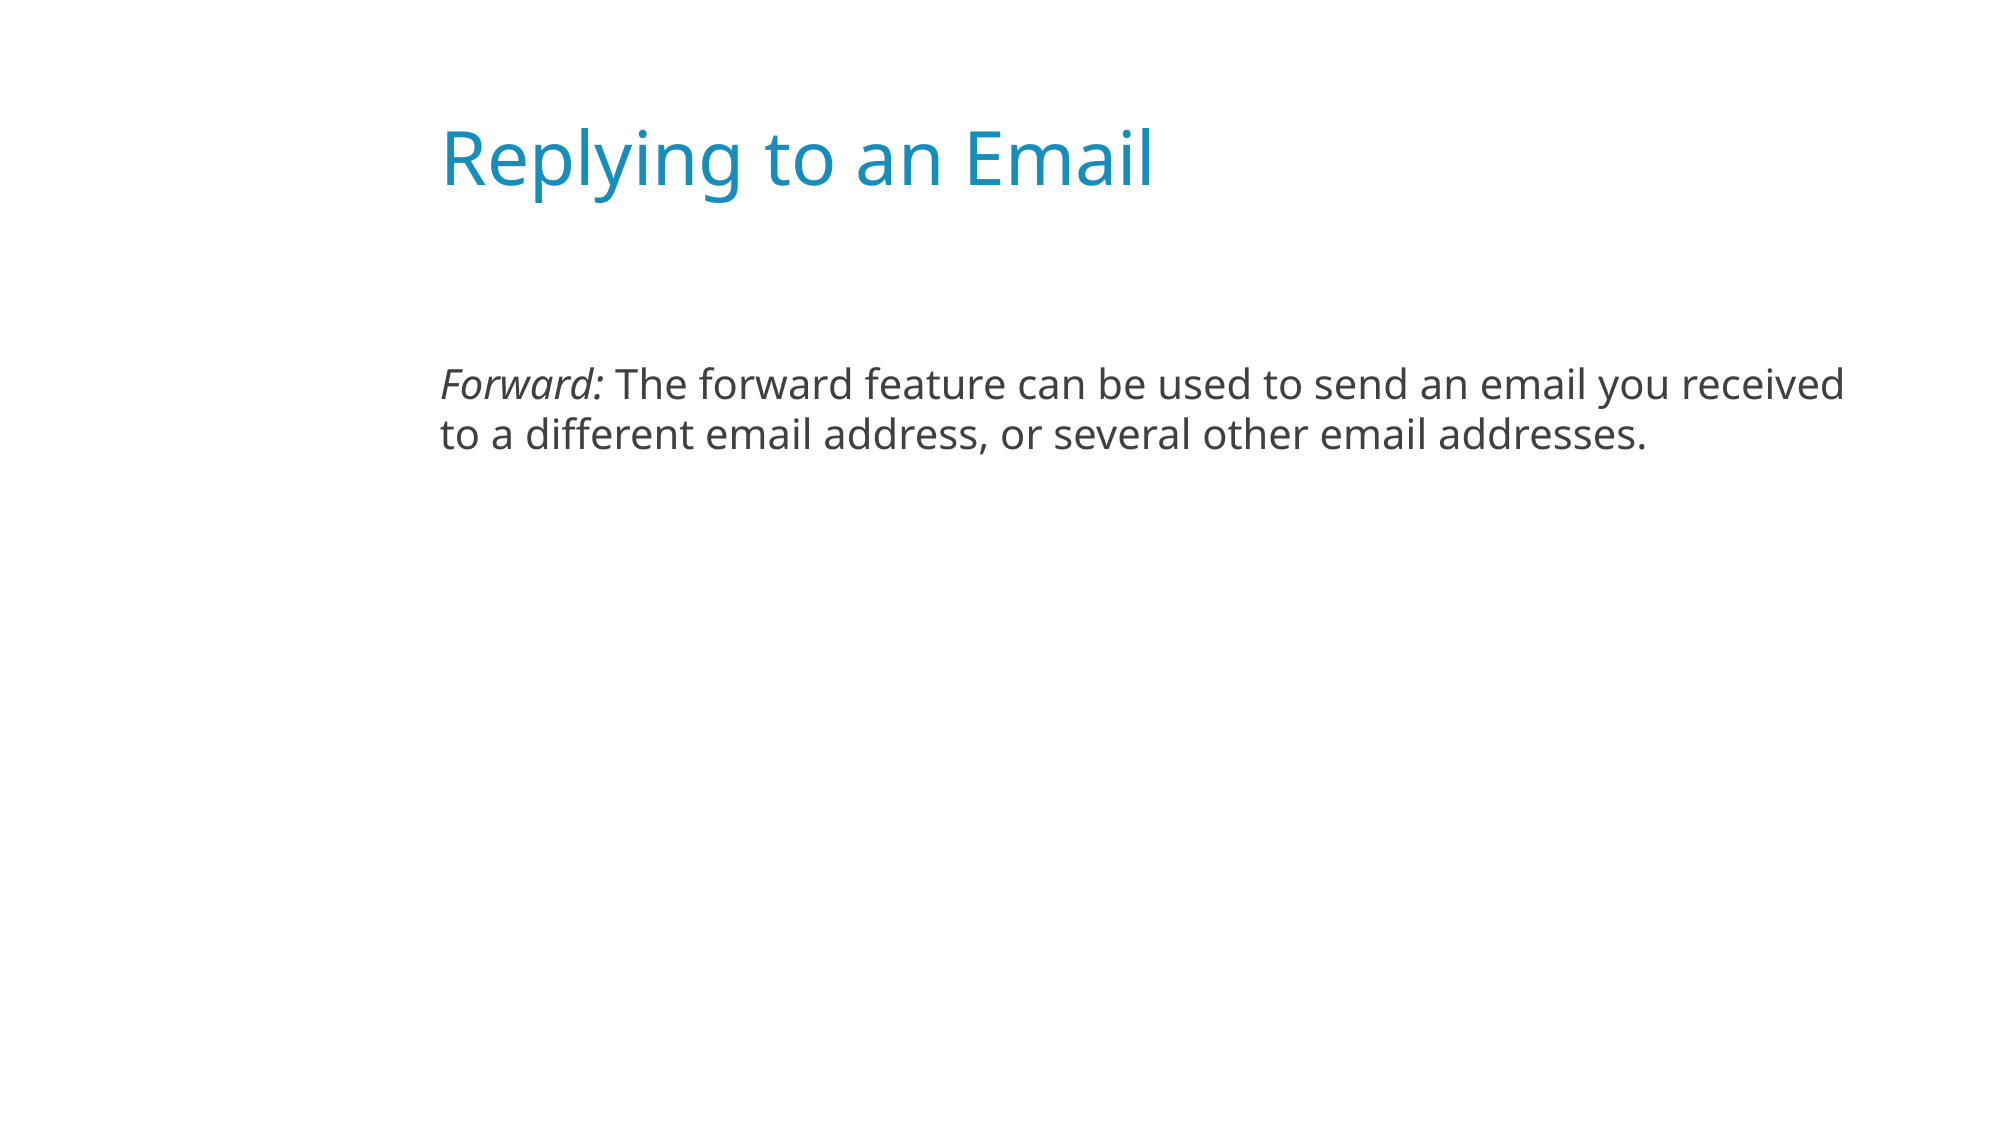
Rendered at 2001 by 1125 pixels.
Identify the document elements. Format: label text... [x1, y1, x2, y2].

list Forward: The forward feature can be used to send an email you received to a different email address, or several other email addresses. [424, 350, 1888, 1074]
title Replying to an Email [425, 102, 1888, 313]
